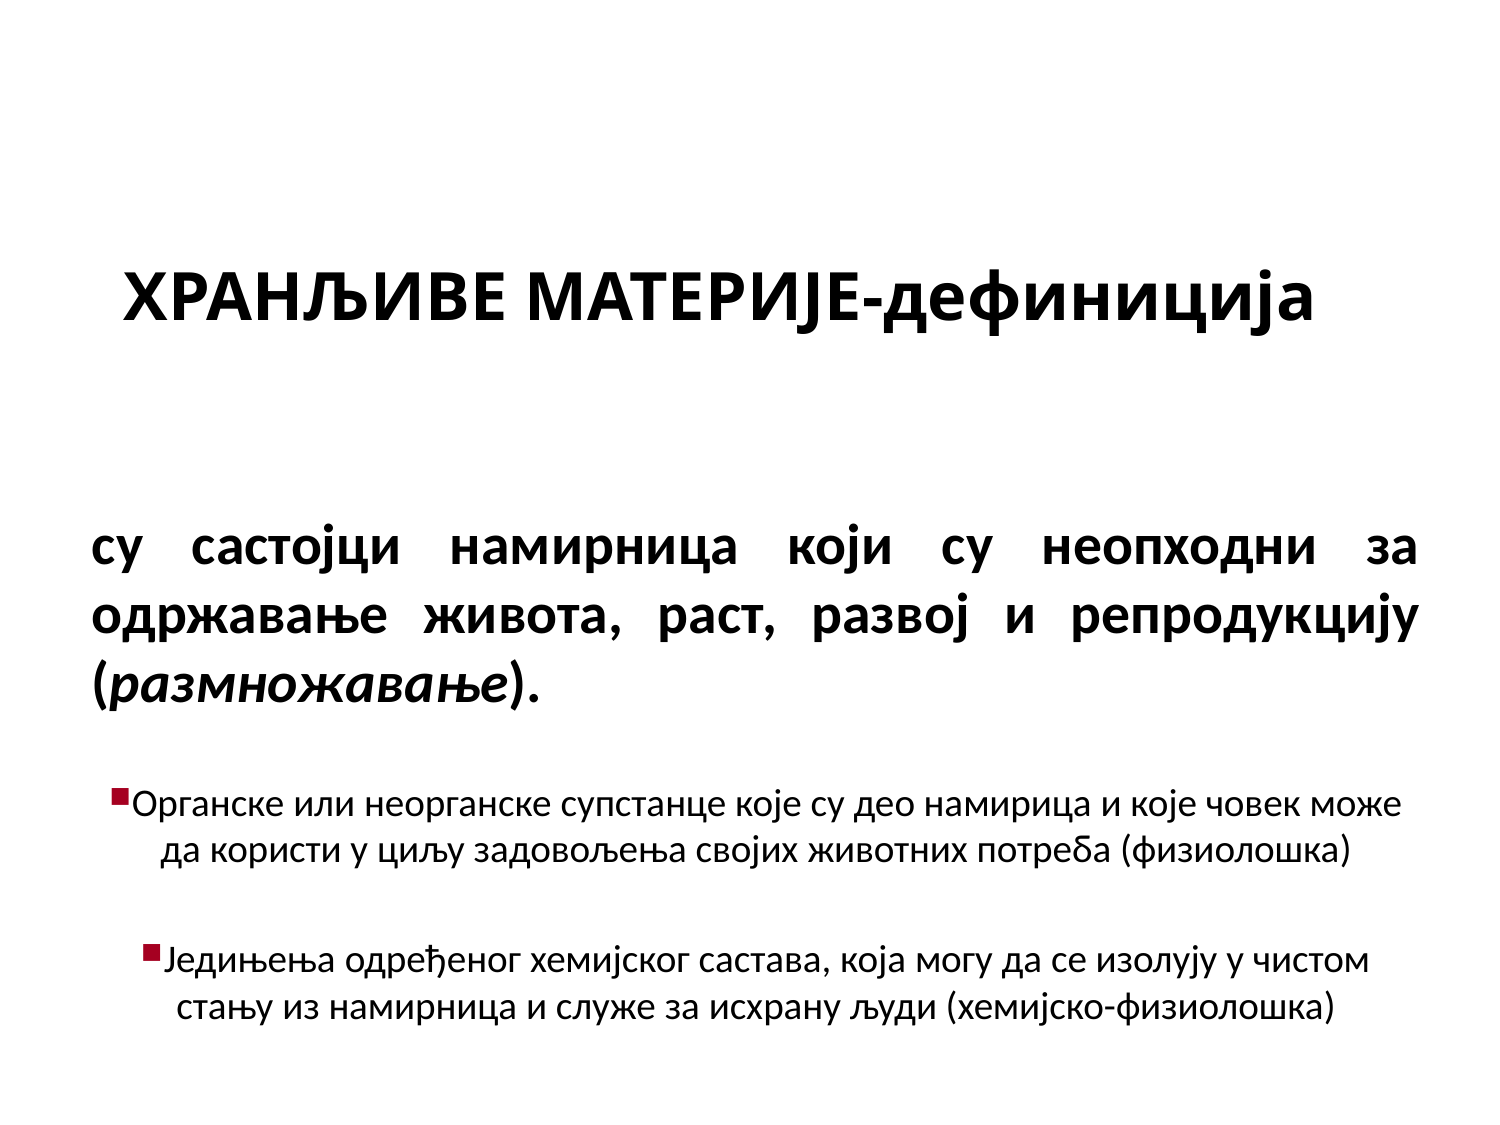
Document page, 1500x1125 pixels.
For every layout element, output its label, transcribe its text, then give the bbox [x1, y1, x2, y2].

text_box ХРАНЉИВЕ МАТЕРИЈЕ-дефиниција [58, 246, 1382, 341]
subtitle су састојци намирница који су неопходни за одржавање живота, раст, развој и репродукцију (размножавање). Органске или неорганске супстанце које су део намирица и које човек може да користи у циљу задовољења својих животних потреба (физиолошка) Једињења одређеног хемијског састава, која могу да се изолују у чистом стању из намирница и служе за исхрану људи (хемијско-физиолошка) [76, 338, 1436, 1038]
